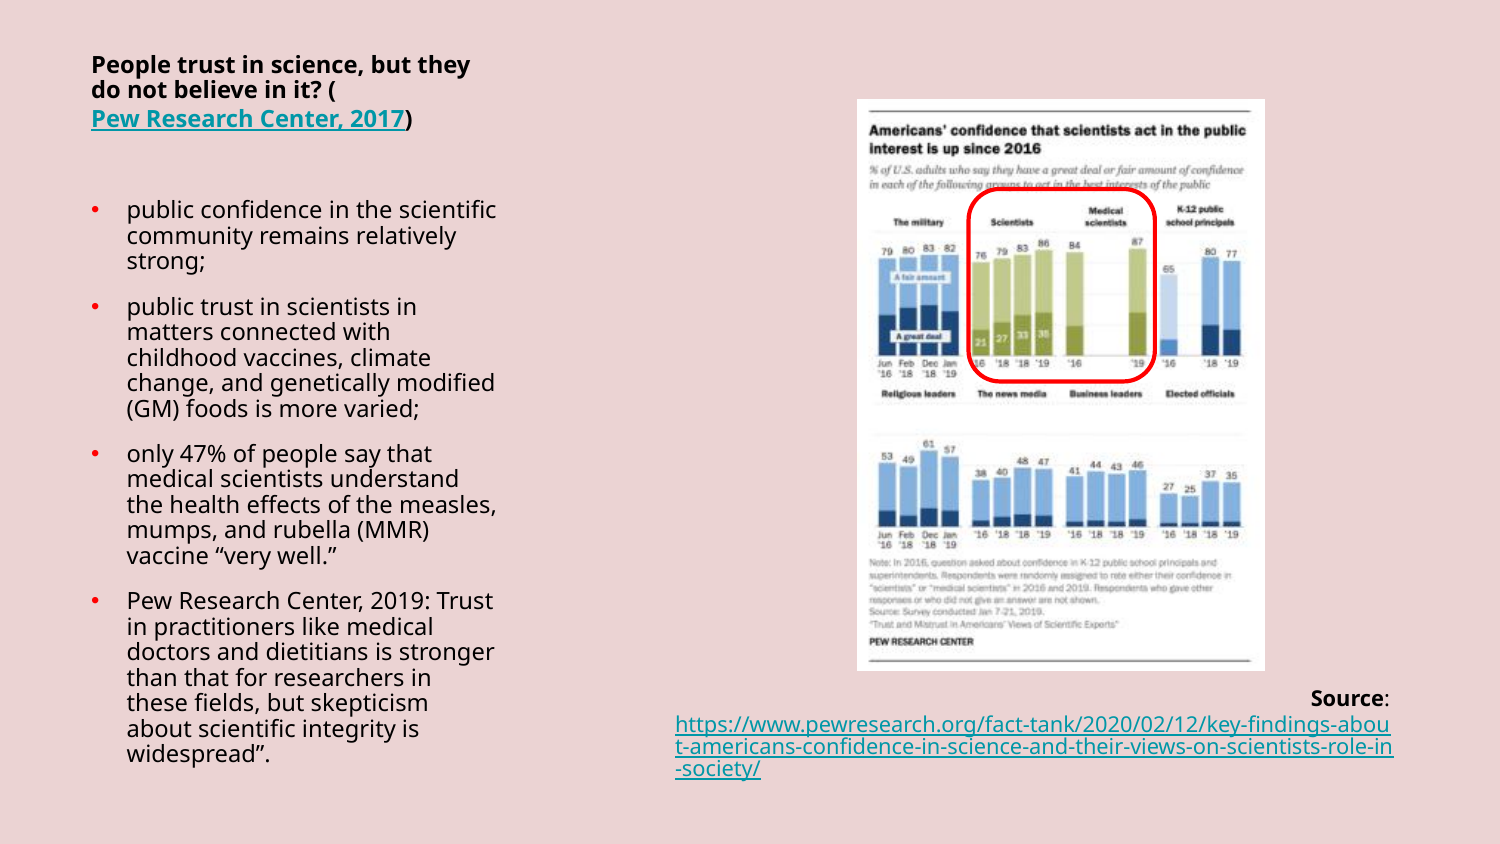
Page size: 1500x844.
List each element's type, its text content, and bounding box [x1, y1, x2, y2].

text_box Source: https://www.pewresearch.org/fact-tank/2020/02/12/key-findings-about-americans-confidence-in-science-and-their-views-on-scientists-role-in-society/ [660, 677, 1411, 774]
picture [857, 99, 1266, 672]
text_box People trust in science, but they do not believe in it? (Pew Research Center, 2017) public confidence in the scientific community remains relatively strong; public trust in scientists in matters connected with childhood vaccines, climate change, and genetically modified (GM) foods is more varied; only 47% of people say that medical scientists understand the health effects of the measles, mumps, and rubella (MMR) vaccine “very well.” Pew Research Center, 2019: Trust in practitioners like medical doctors and dietitians is stronger than that for researchers in these fields, but skepticism about scientific integrity is widespread”. [79, 47, 512, 802]
